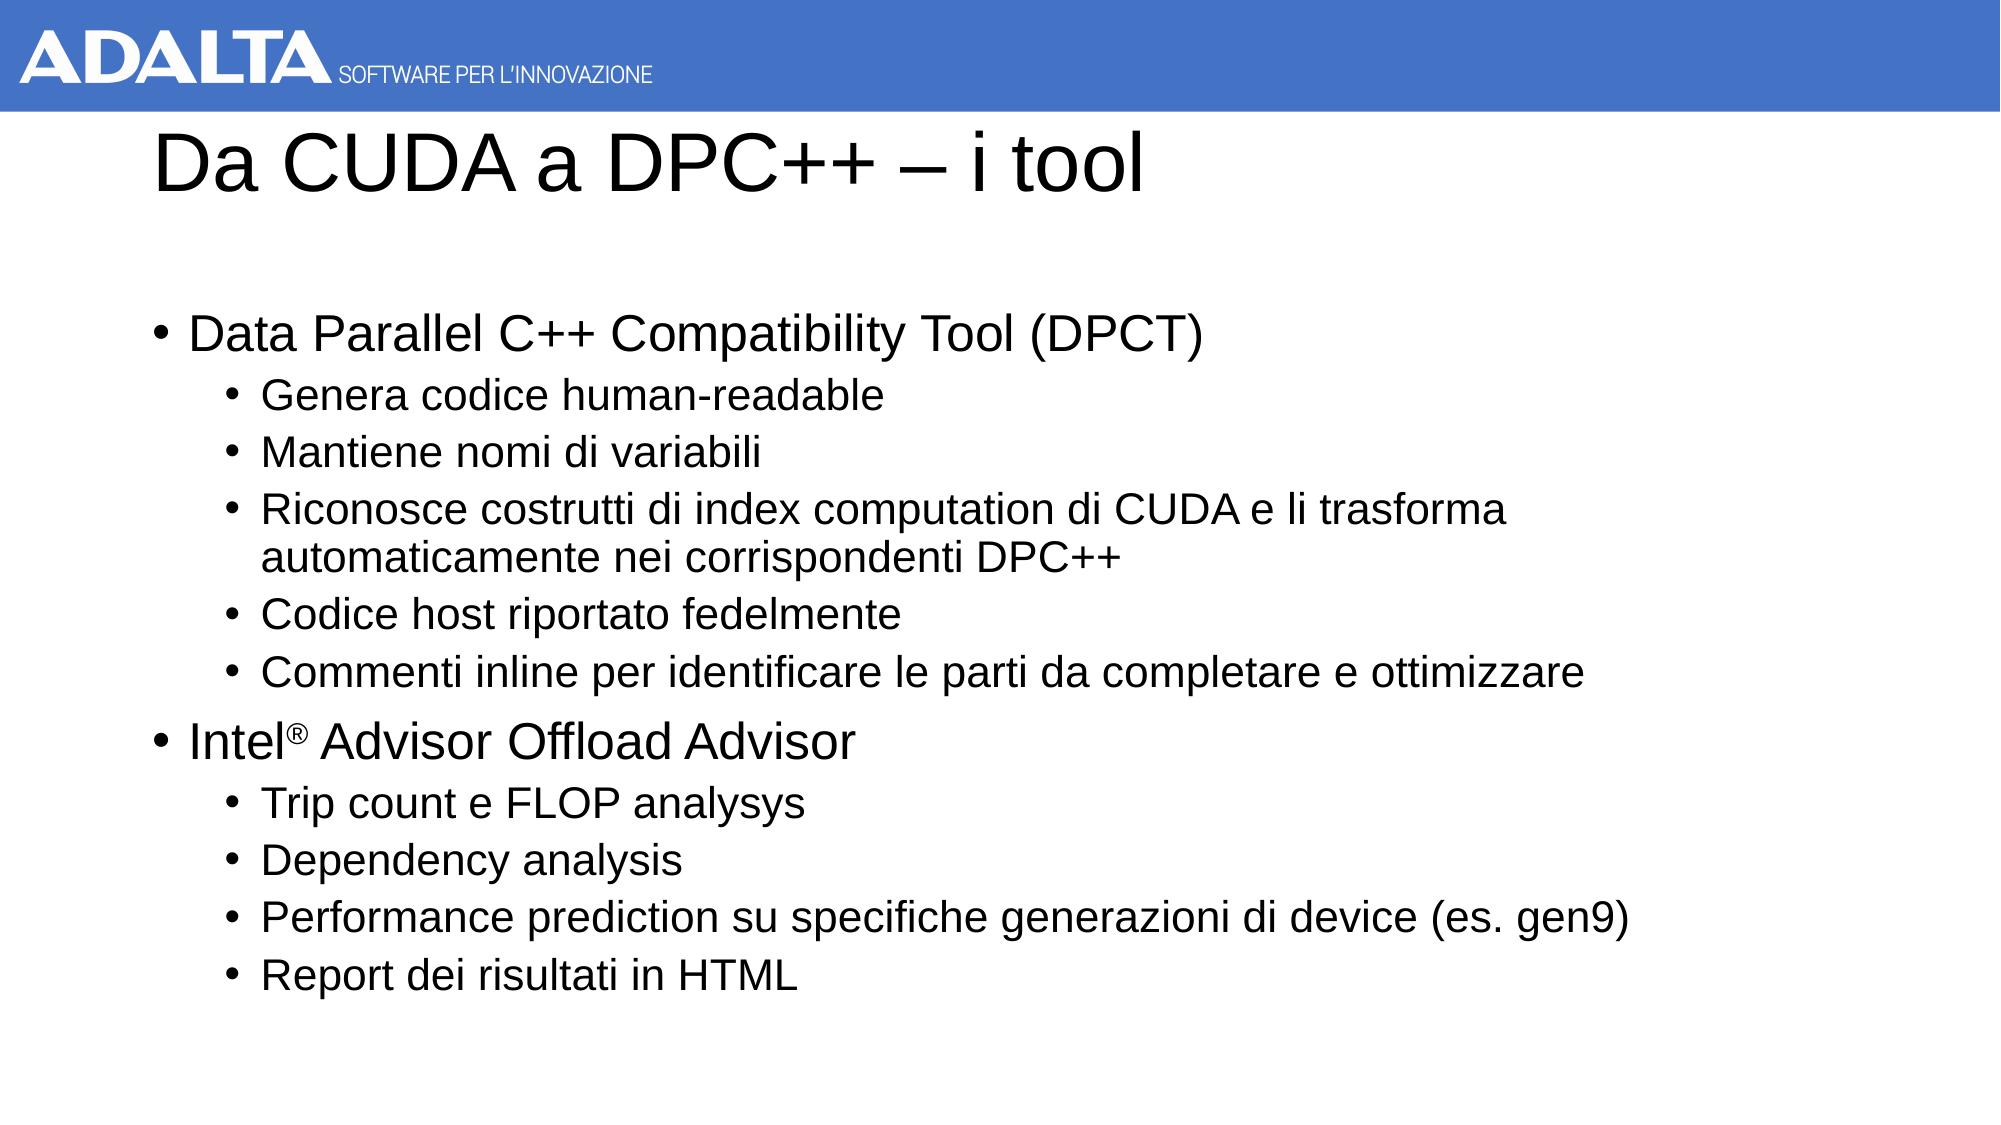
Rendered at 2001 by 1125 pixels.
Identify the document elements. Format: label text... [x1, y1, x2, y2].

list Data Parallel C++ Compatibility Tool (DPCT) Genera codice human-readable Mantiene nomi di variabili Riconosce costrutti di index computation di CUDA e li trasforma automaticamente nei corrispondenti DPC++ Codice host riportato fedelmente Commenti inline per identificare le parti da completare e ottimizzare Intel® Advisor Offload Advisor Trip count e FLOP analysys Dependency analysis Performance prediction su specifiche generazioni di device (es. gen9) Report dei risultati in HTML [137, 299, 1863, 1014]
title Da CUDA a DPC++ – i tool [137, 111, 1922, 278]
picture [13, 23, 658, 88]
